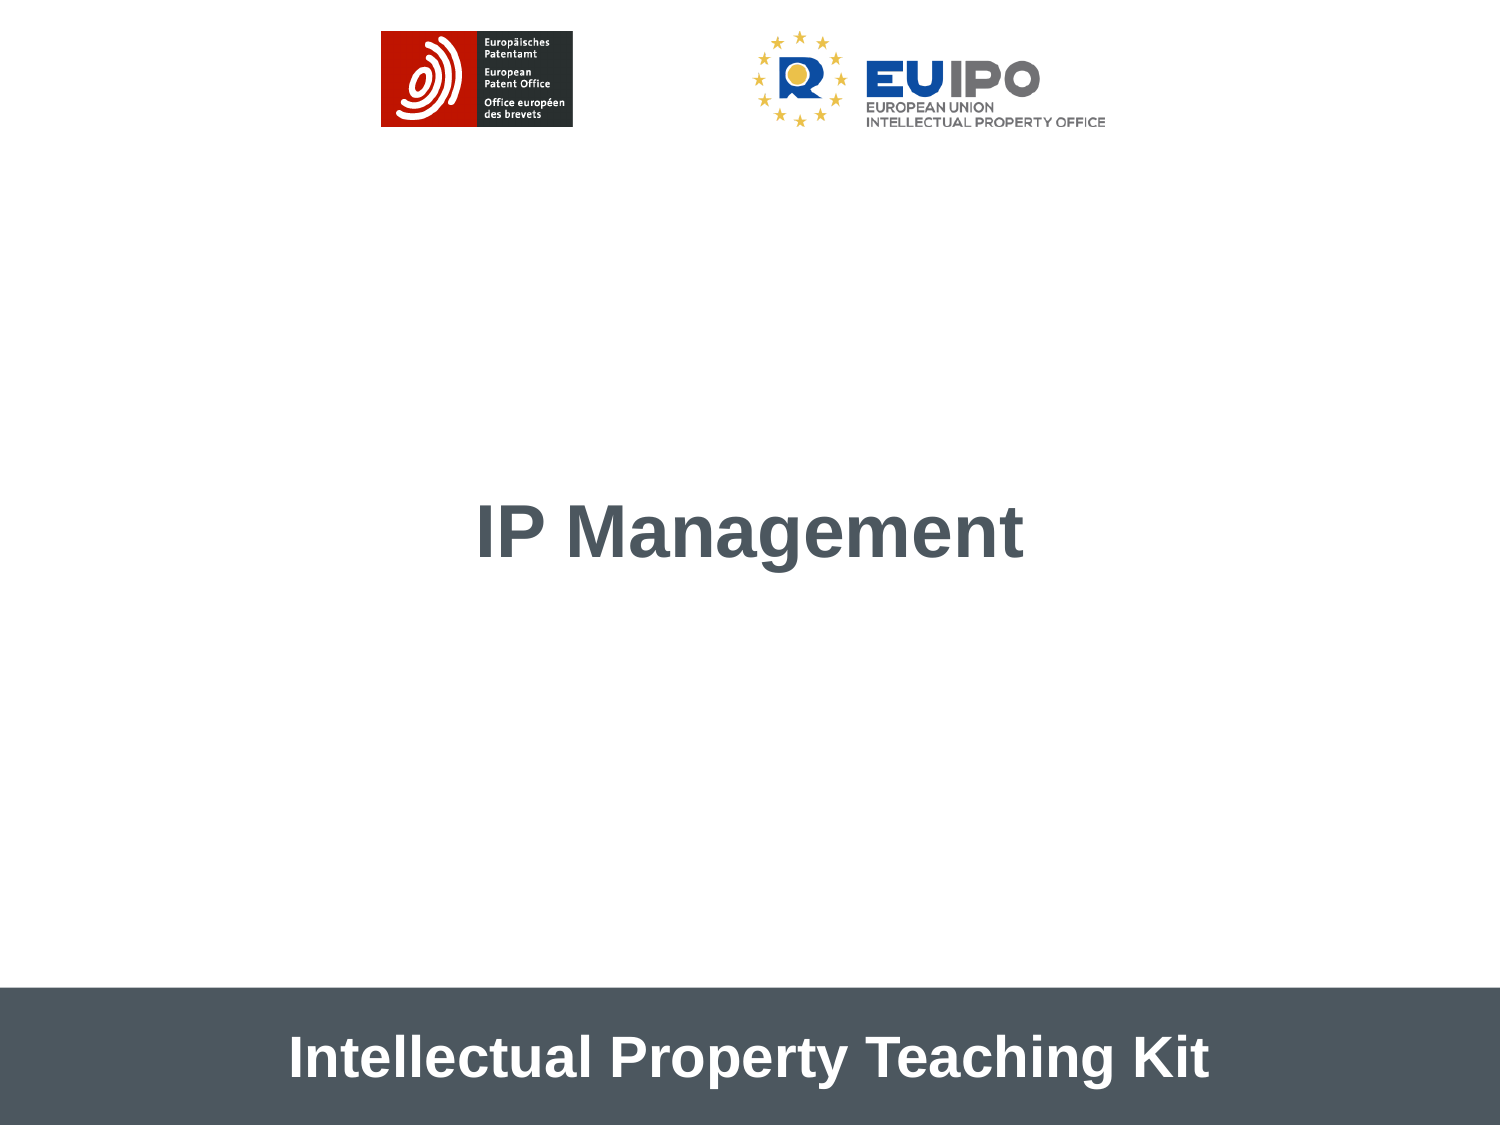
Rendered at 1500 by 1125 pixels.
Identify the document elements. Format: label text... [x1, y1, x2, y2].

picture [381, 31, 573, 127]
title IP Management [100, 308, 1400, 817]
picture [752, 31, 1105, 127]
